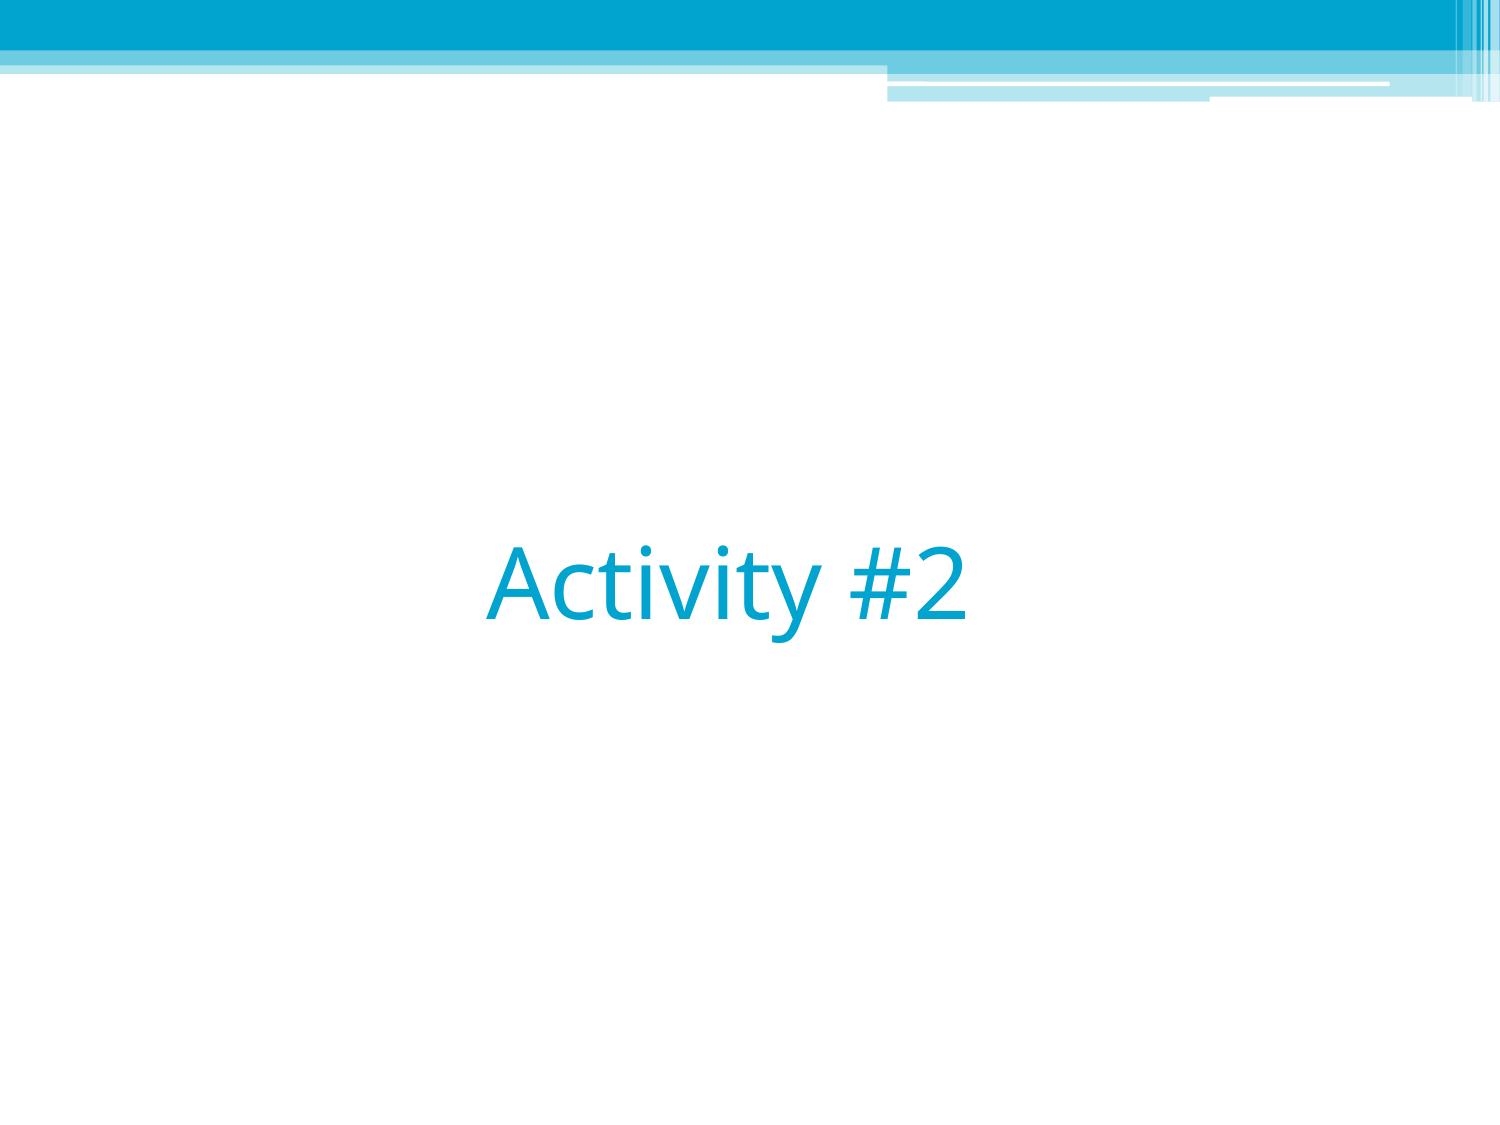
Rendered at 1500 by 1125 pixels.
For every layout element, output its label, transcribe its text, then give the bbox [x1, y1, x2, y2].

list Activity #2 [50, 512, 1400, 675]
